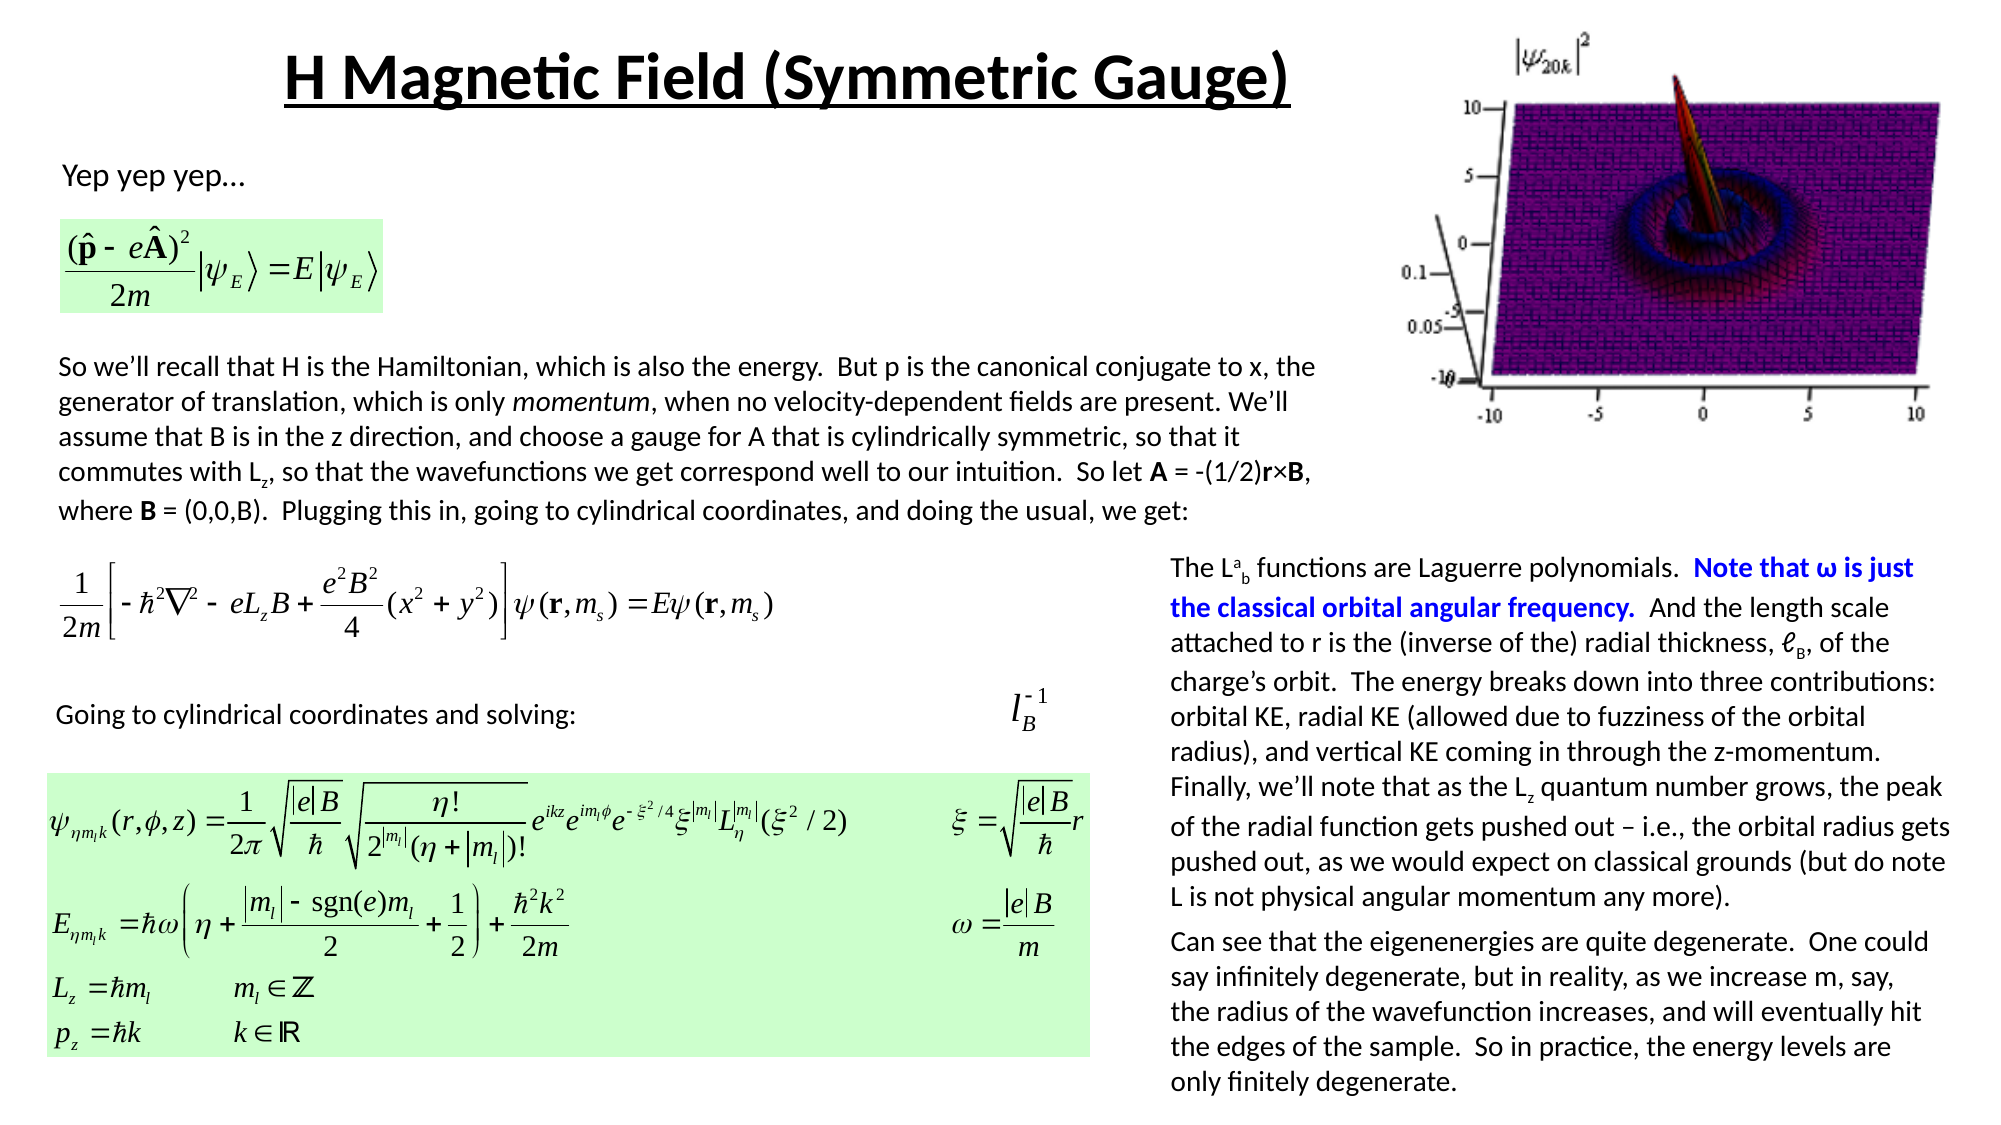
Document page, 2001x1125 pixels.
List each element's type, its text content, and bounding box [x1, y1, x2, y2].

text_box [49, 556, 780, 647]
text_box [60, 218, 384, 313]
picture [1367, 11, 1976, 441]
text_box Going to cylindrical coordinates and solving: [40, 688, 654, 738]
text_box The Lab functions are Laguerre polynomials. Note that ω is just the classical orbital angular frequency. And the length scale attached to r is the (inverse of the) radial thickness, ℓB, of the charge’s orbit. The energy breaks down into three contributions: orbital KE, radial KE (allowed due to fuzziness of the orbital radius), and vertical KE coming in through the z-momentum. Finally, we’ll note that as the Lz quantum number grows, the peak of the radial function gets pushed out – i.e., the orbital radius gets pushed out, as we would expect on classical grounds (but do note L is not physical angular momentum any more). [1155, 540, 1972, 920]
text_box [1005, 678, 1055, 741]
text_box H Magnetic Field (Symmetric Gauge) [269, 25, 1367, 120]
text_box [47, 773, 1091, 1058]
text_box Can see that the eigenenergies are quite degenerate. One could say infinitely degenerate, but in reality, as we increase m, say, the radius of the wavefunction increases, and will eventually hit the edges of the sample. So in practice, the energy levels are only finitely degenerate. [1155, 915, 1953, 1105]
text_box Yep yep yep… [47, 146, 657, 201]
text_box So we’ll recall that H is the Hamiltonian, which is also the energy. But p is the canonical conjugate to x, the generator of translation, which is only momentum, when no velocity-dependent fields are present. We’ll assume that B is in the z direction, and choose a gauge for A that is cylindrically symmetric, so that it commutes with Lz, so that the wavefunctions we get correspond well to our intuition. So let A = -(1/2)r×B, where B = (0,0,B). Plugging this in, going to cylindrical coordinates, and doing the usual, we get: [43, 339, 1380, 534]
